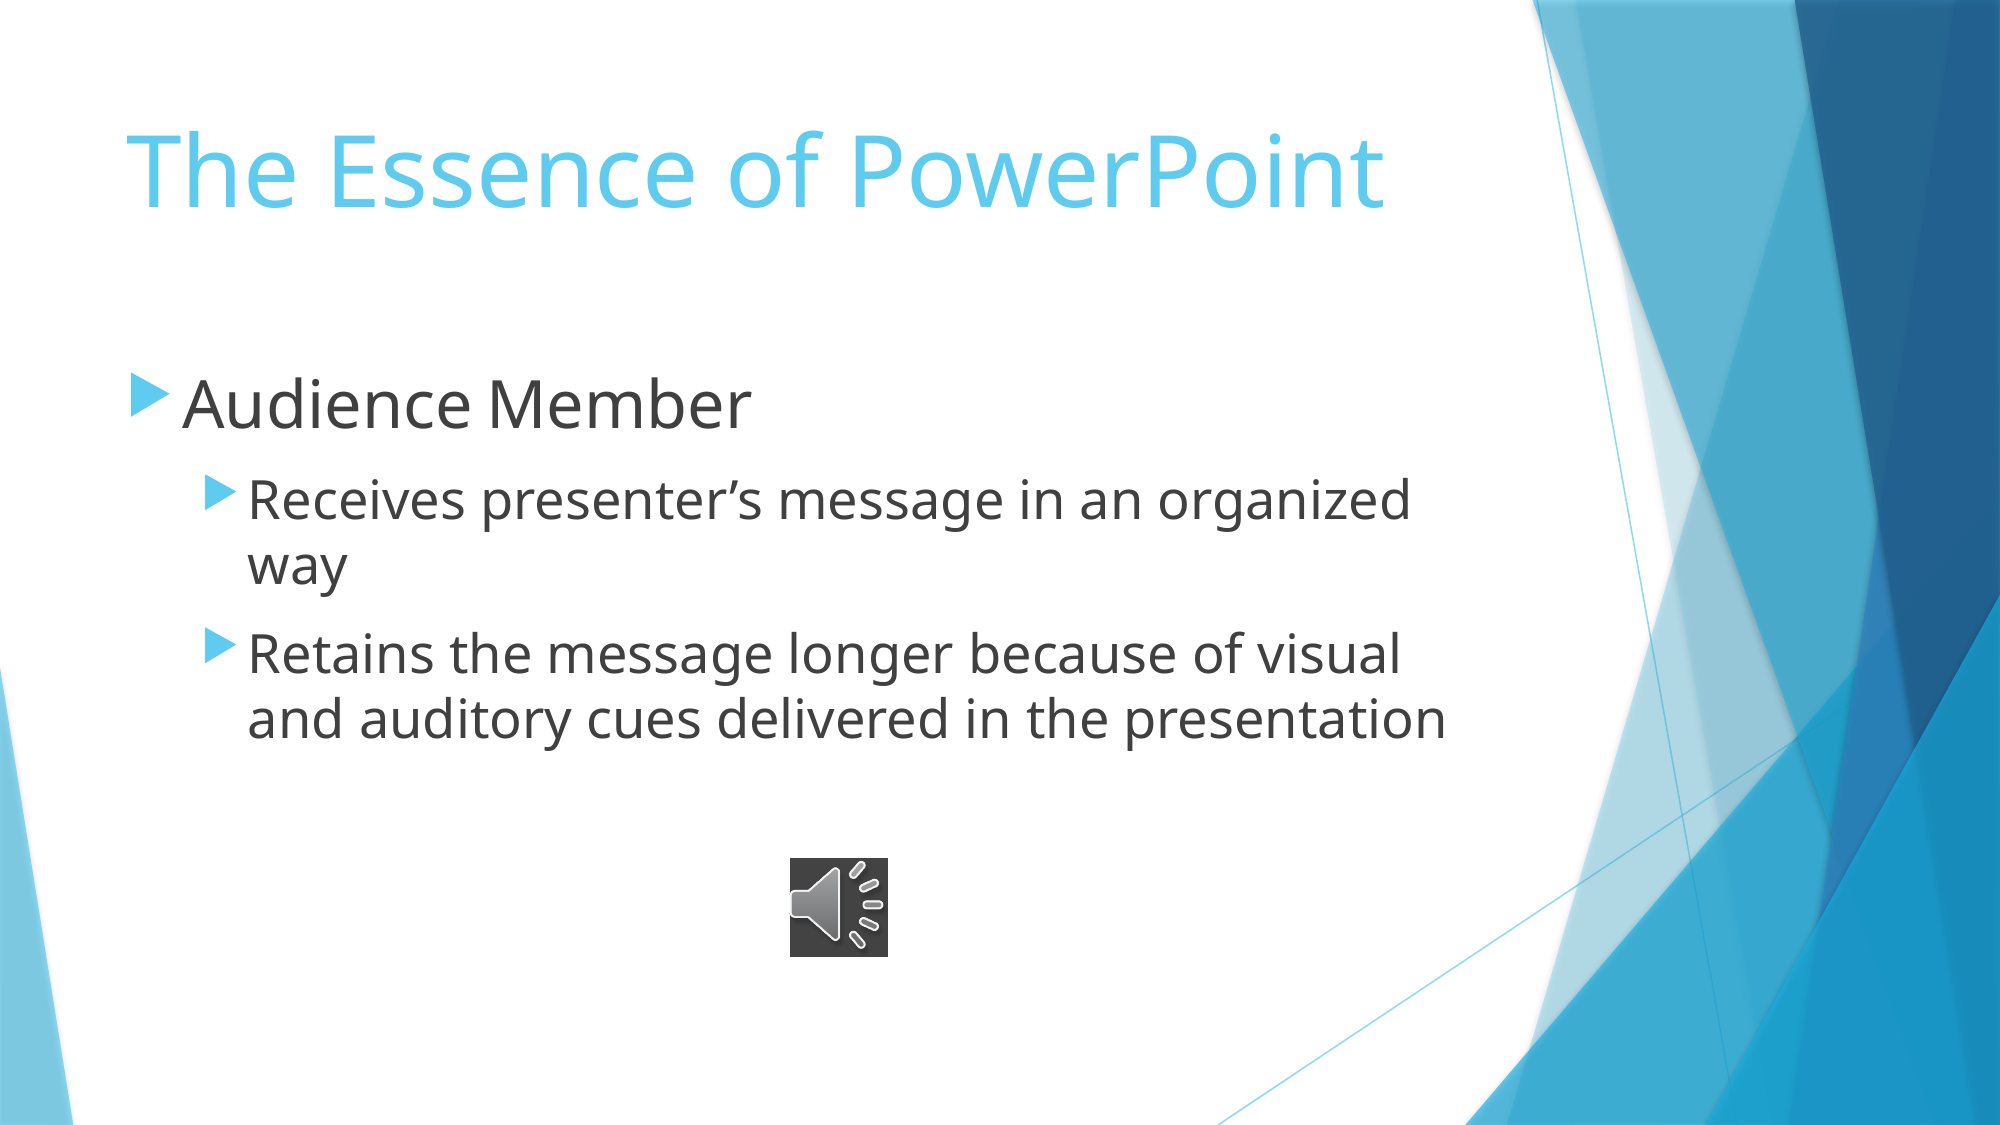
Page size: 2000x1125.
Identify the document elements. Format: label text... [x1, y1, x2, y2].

picture [788, 856, 890, 958]
list Audience Member Receives presenter’s message in an organized way Retains the message longer because of visual and auditory cues delivered in the presentation [111, 354, 1522, 992]
title The Essence of PowerPoint [111, 99, 1522, 317]
